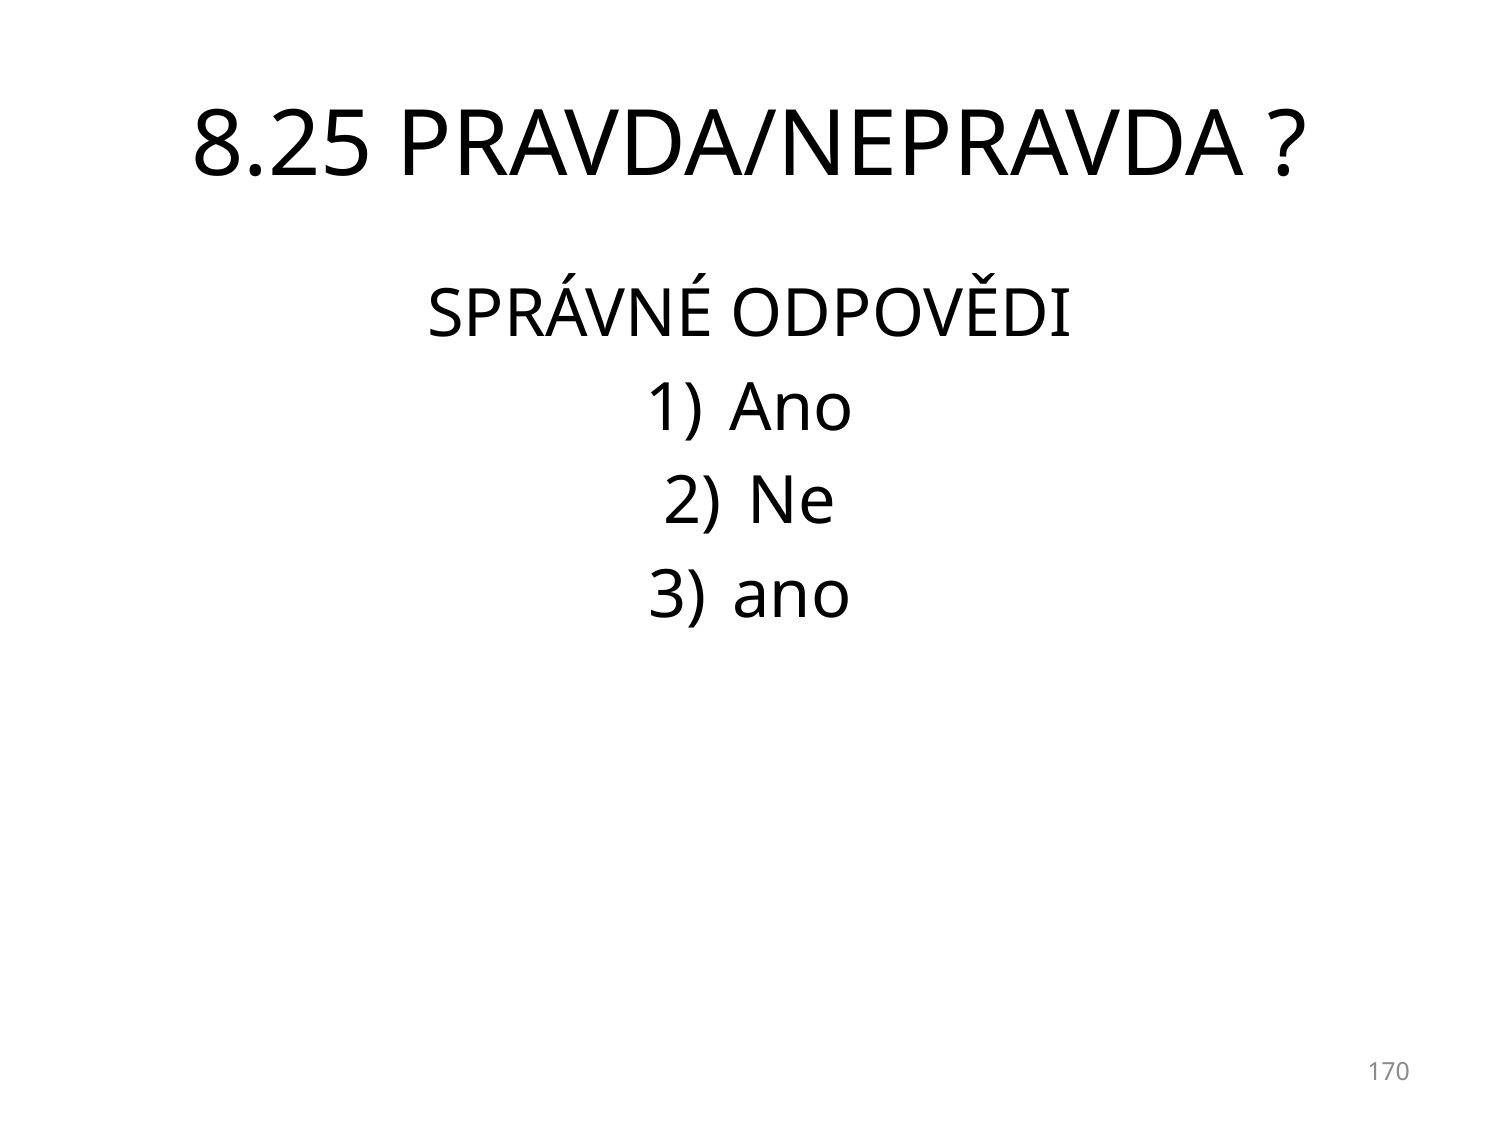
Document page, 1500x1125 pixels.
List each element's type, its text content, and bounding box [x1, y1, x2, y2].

slide_number 170 [1074, 1042, 1425, 1103]
list SPRÁVNÉ ODPOVĚDI Ano Ne ano [75, 262, 1425, 1005]
title 8.25 PRAVDA/NEPRAVDA ? [75, 45, 1425, 233]
